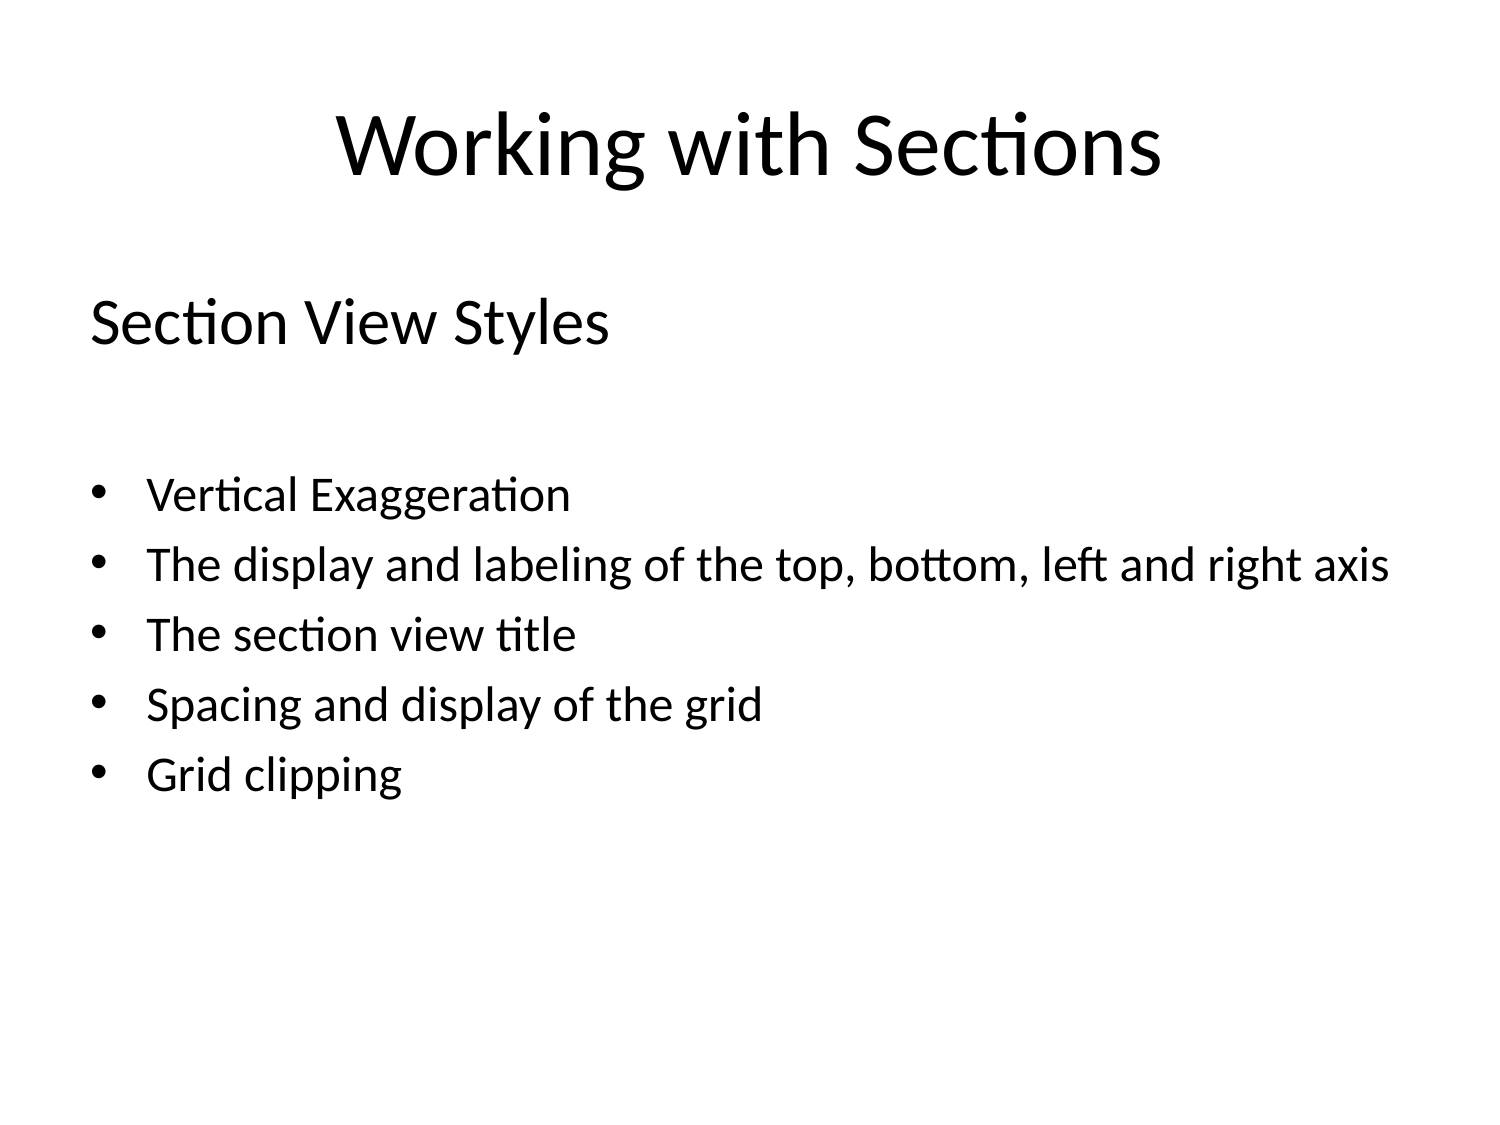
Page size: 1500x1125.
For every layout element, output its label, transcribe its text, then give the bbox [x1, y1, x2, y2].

list Section View Styles Vertical Exaggeration The display and labeling of the top, bottom, left and right axis The section view title Spacing and display of the grid Grid clipping [75, 270, 1463, 1025]
title Working with Sections [75, 45, 1425, 233]
